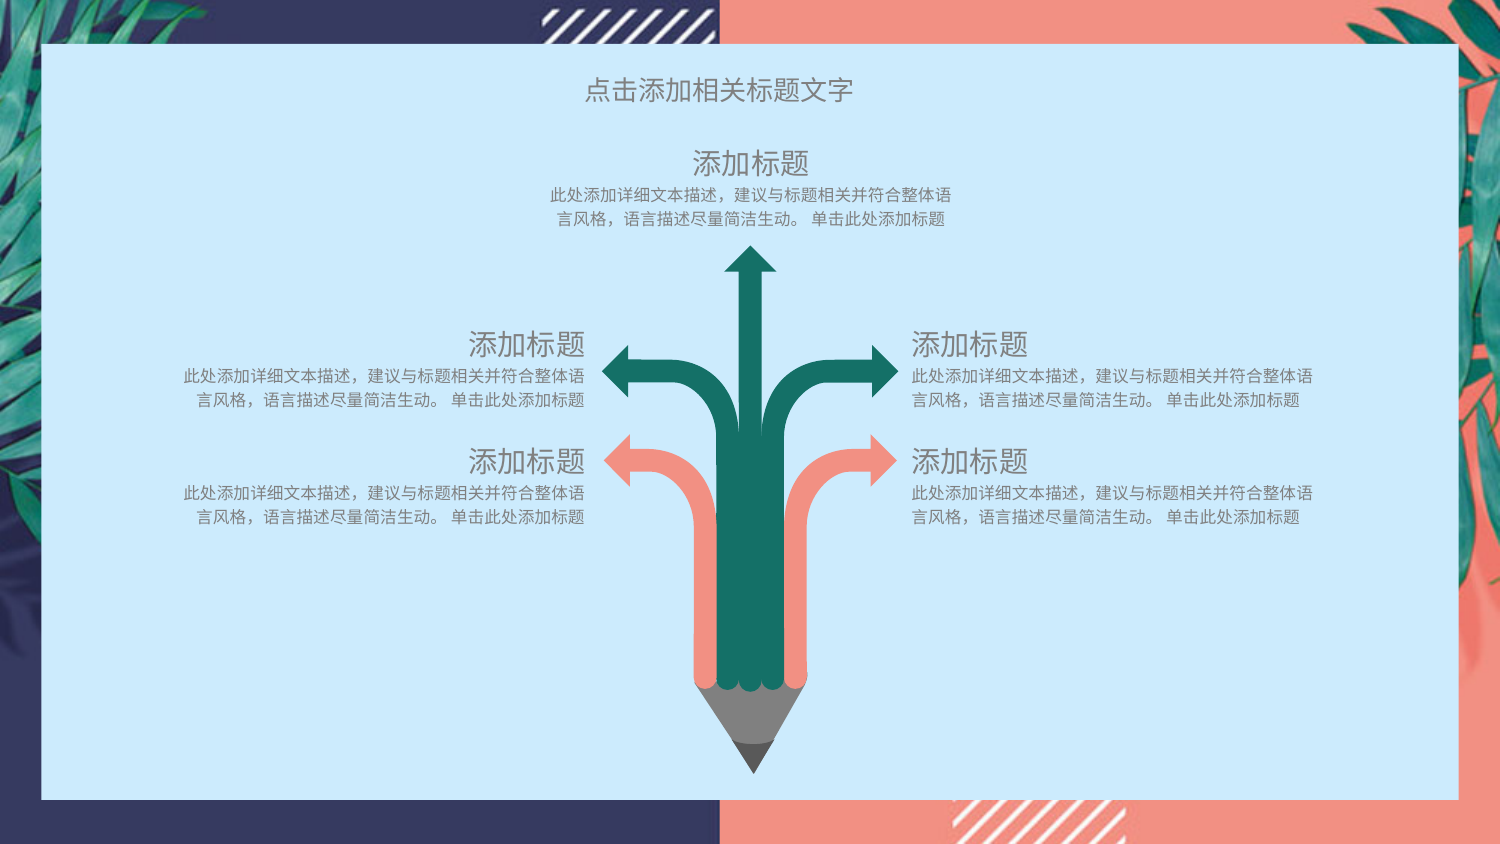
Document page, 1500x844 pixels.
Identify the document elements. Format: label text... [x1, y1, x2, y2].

text_box 添加标题 [171, 436, 593, 471]
text_box [601, 344, 740, 666]
text_box [761, 345, 899, 666]
picture [0, 0, 1500, 844]
text_box [784, 434, 897, 666]
text_box 此处添加详细文本描述，建议与标题相关并符合整体语言风格，语言描述尽量简洁生动。 单击此处添加标题 [171, 353, 593, 417]
text_box 添加标题 [904, 436, 1325, 471]
text_box 添加标题 [540, 138, 962, 173]
text_box 此处添加详细文本描述，建议与标题相关并符合整体语言风格，语言描述尽量简洁生动。 单击此处添加标题 [904, 471, 1325, 535]
text_box 添加标题 [904, 318, 1325, 353]
text_box 此处添加详细文本描述，建议与标题相关并符合整体语言风格，语言描述尽量简洁生动。 单击此处添加标题 [171, 471, 593, 535]
text_box 此处添加详细文本描述，建议与标题相关并符合整体语言风格，语言描述尽量简洁生动。 单击此处添加标题 [540, 173, 962, 237]
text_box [693, 668, 808, 775]
text_box [603, 434, 717, 667]
text_box [724, 245, 777, 666]
text_box 添加标题 [171, 318, 593, 353]
text_box 此处添加详细文本描述，建议与标题相关并符合整体语言风格，语言描述尽量简洁生动。 单击此处添加标题 [904, 353, 1325, 417]
